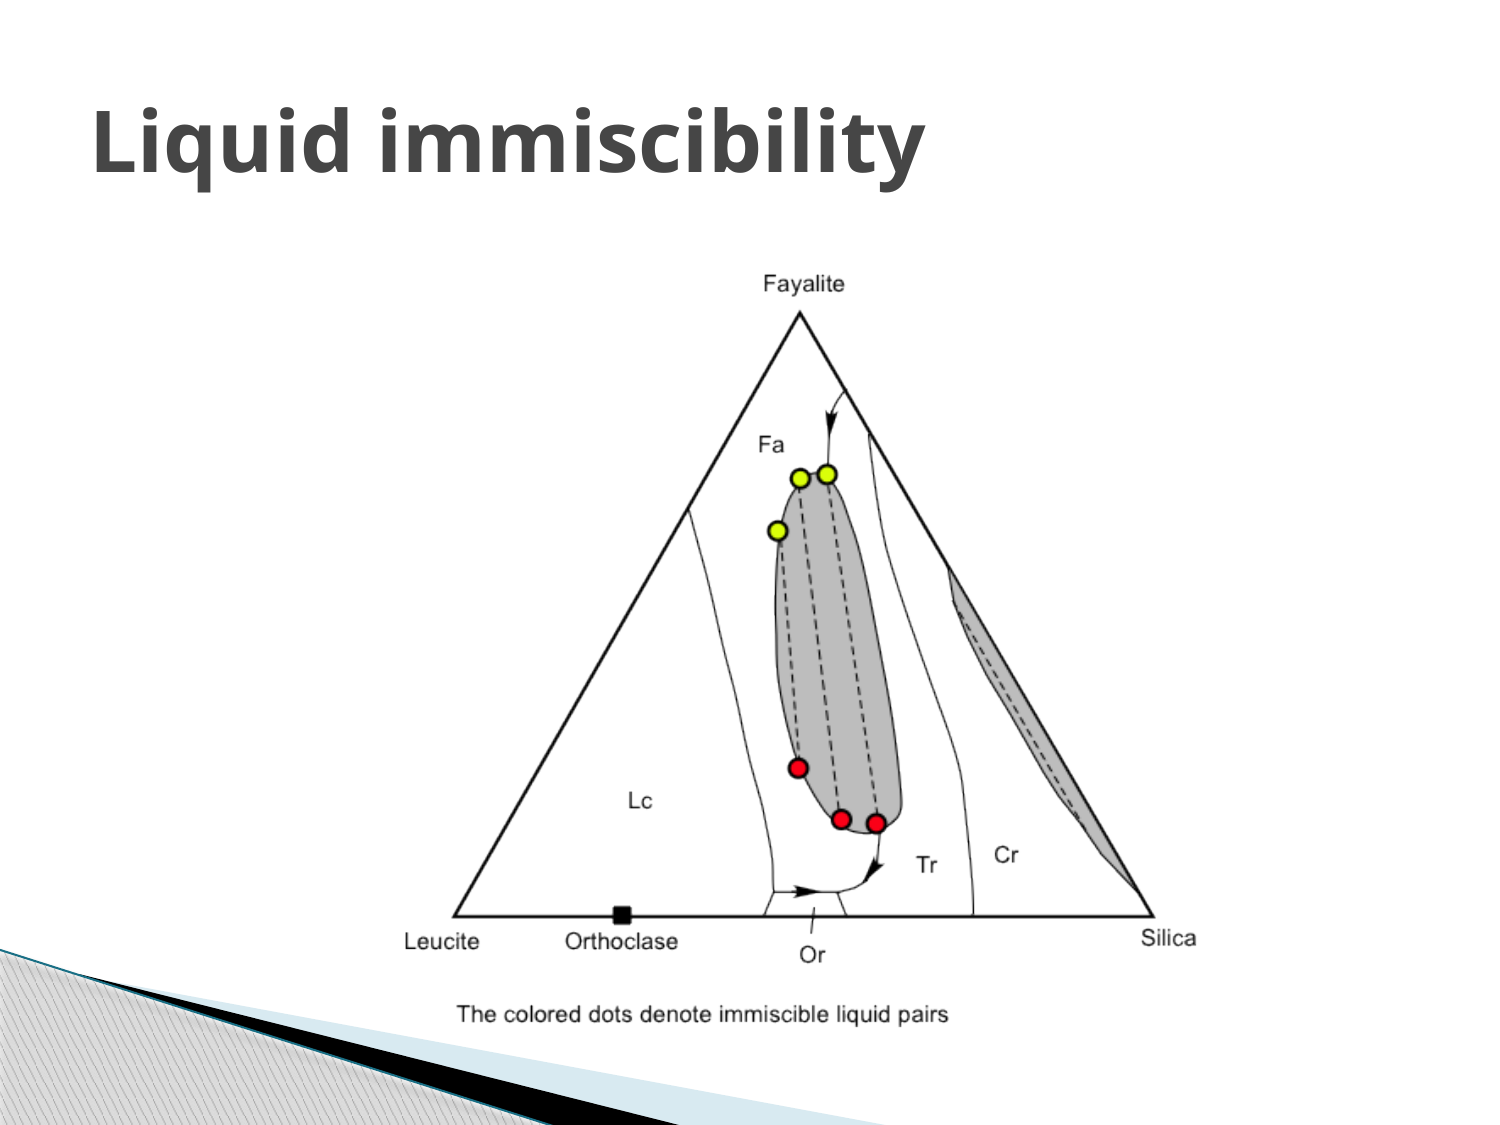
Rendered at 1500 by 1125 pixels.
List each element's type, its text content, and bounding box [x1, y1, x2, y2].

picture [404, 270, 1200, 1031]
title Liquid immiscibility [75, 45, 1425, 233]
